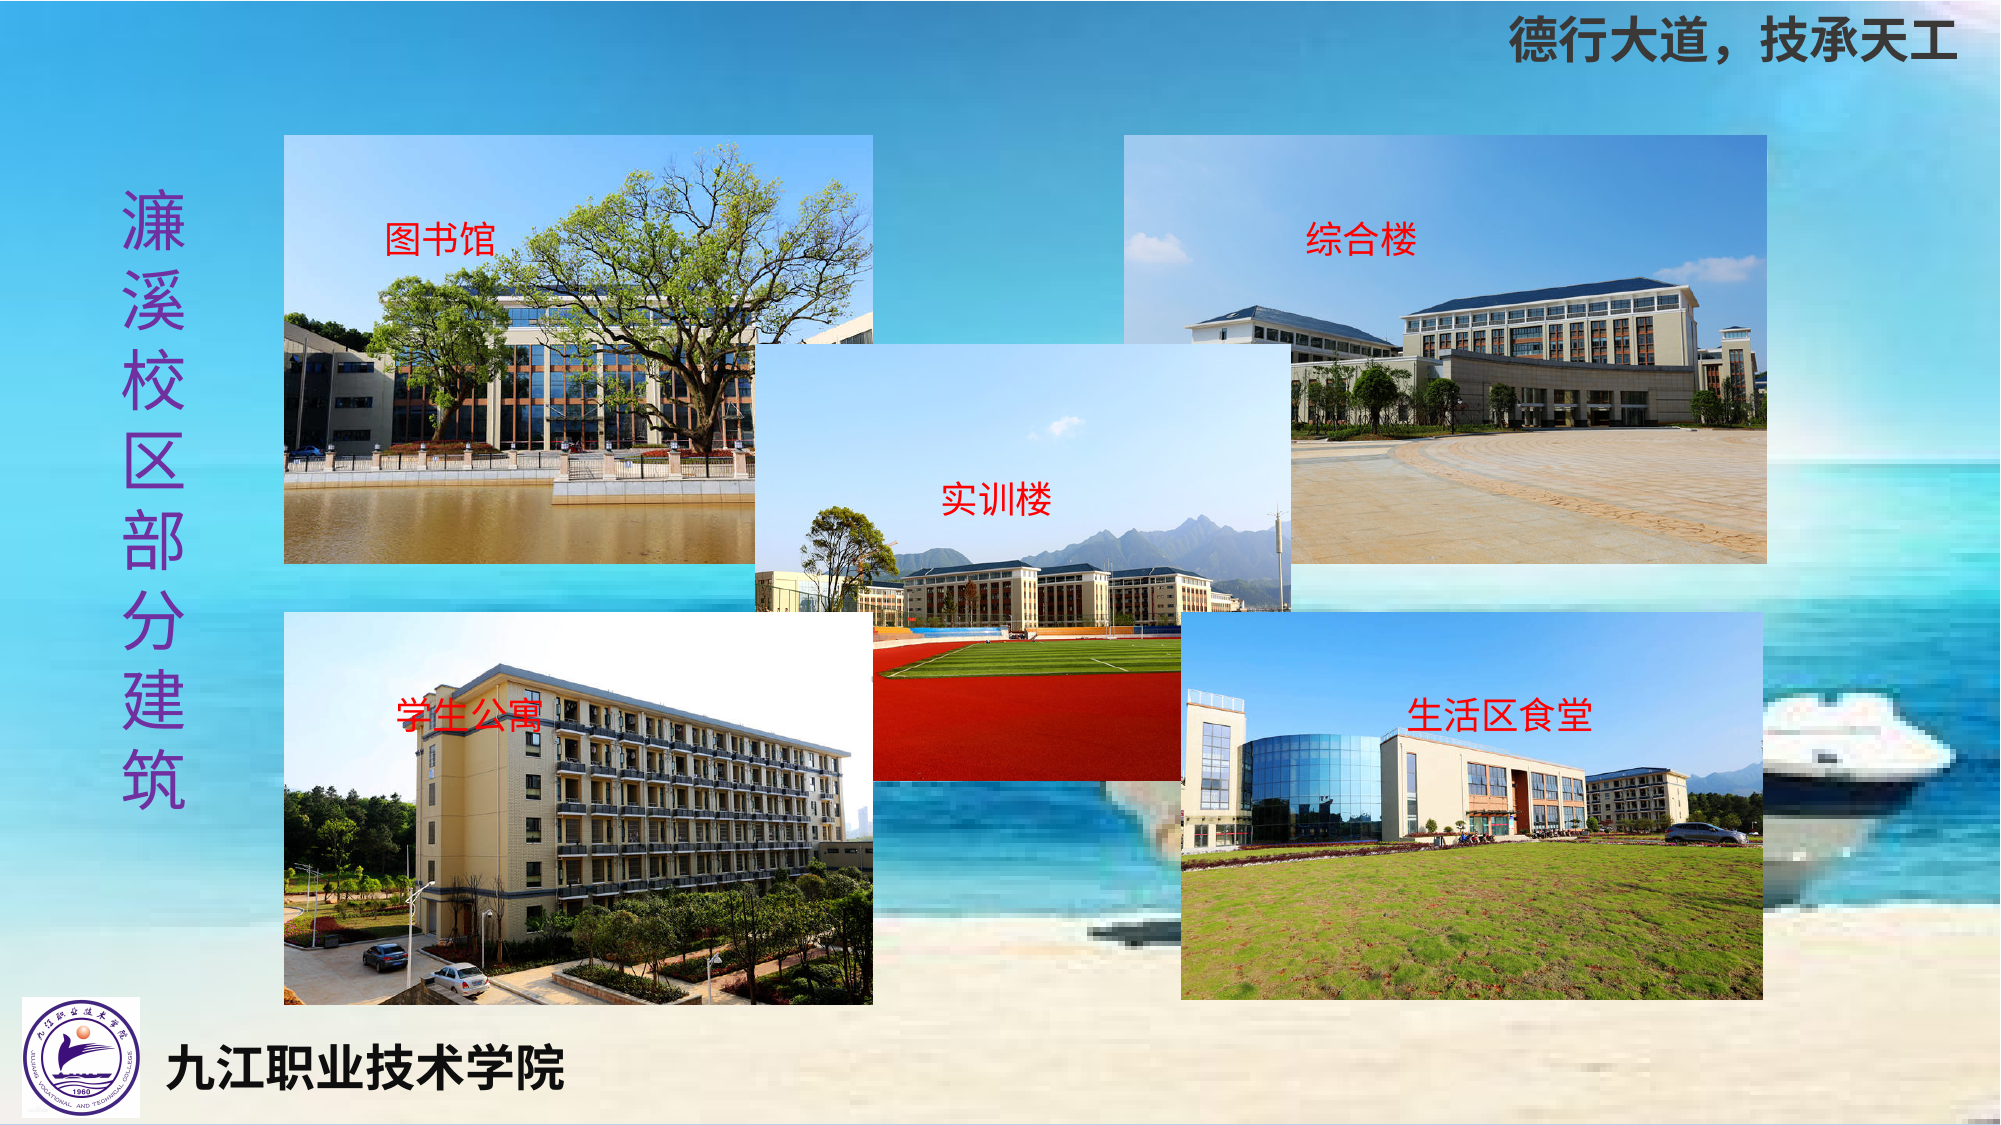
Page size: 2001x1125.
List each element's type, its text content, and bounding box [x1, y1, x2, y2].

picture [0, 1, 2000, 1124]
text_box 濂溪校区部分建筑 [105, 171, 181, 826]
footer 九江职业技术学院 [105, 1042, 626, 1103]
